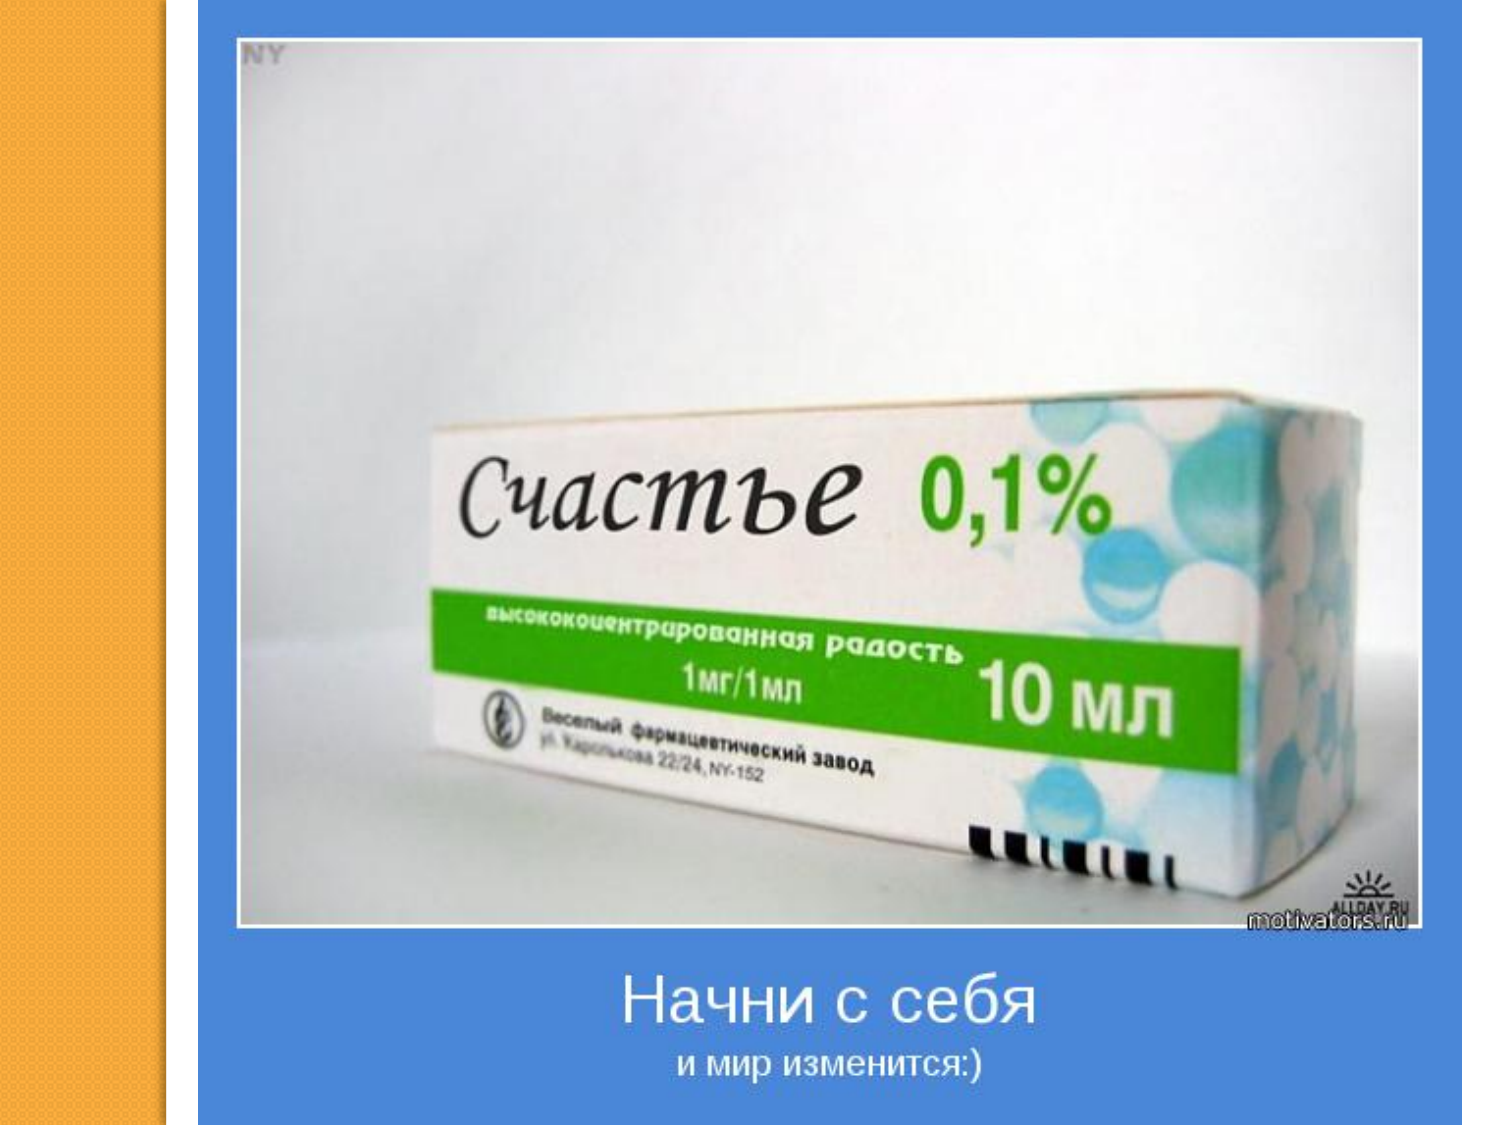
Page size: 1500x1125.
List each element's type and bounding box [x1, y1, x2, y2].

picture [198, 0, 1462, 1125]
